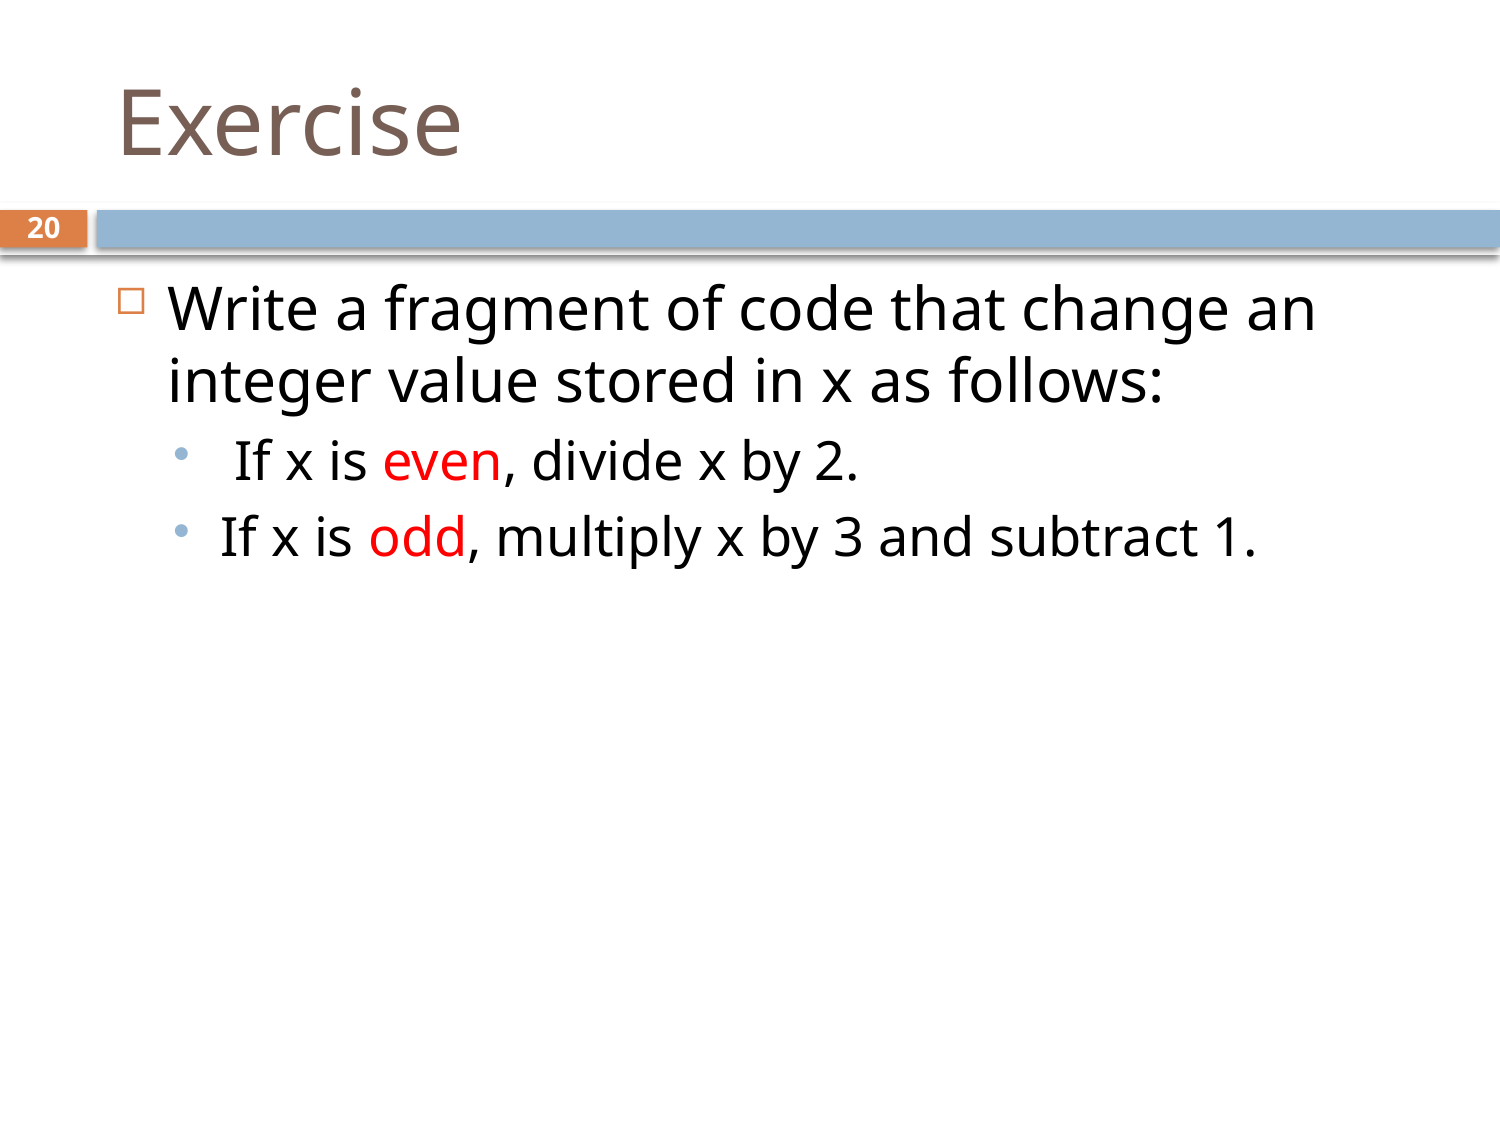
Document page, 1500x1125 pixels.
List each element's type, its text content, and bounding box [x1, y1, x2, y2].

slide_number 20 [0, 208, 88, 249]
title Exercise [100, 37, 1438, 200]
list Write a fragment of code that change an integer value stored in x as follows: If x is even, divide x by 2. If x is odd, multiply x by 3 and subtract 1. [100, 262, 1438, 1000]
